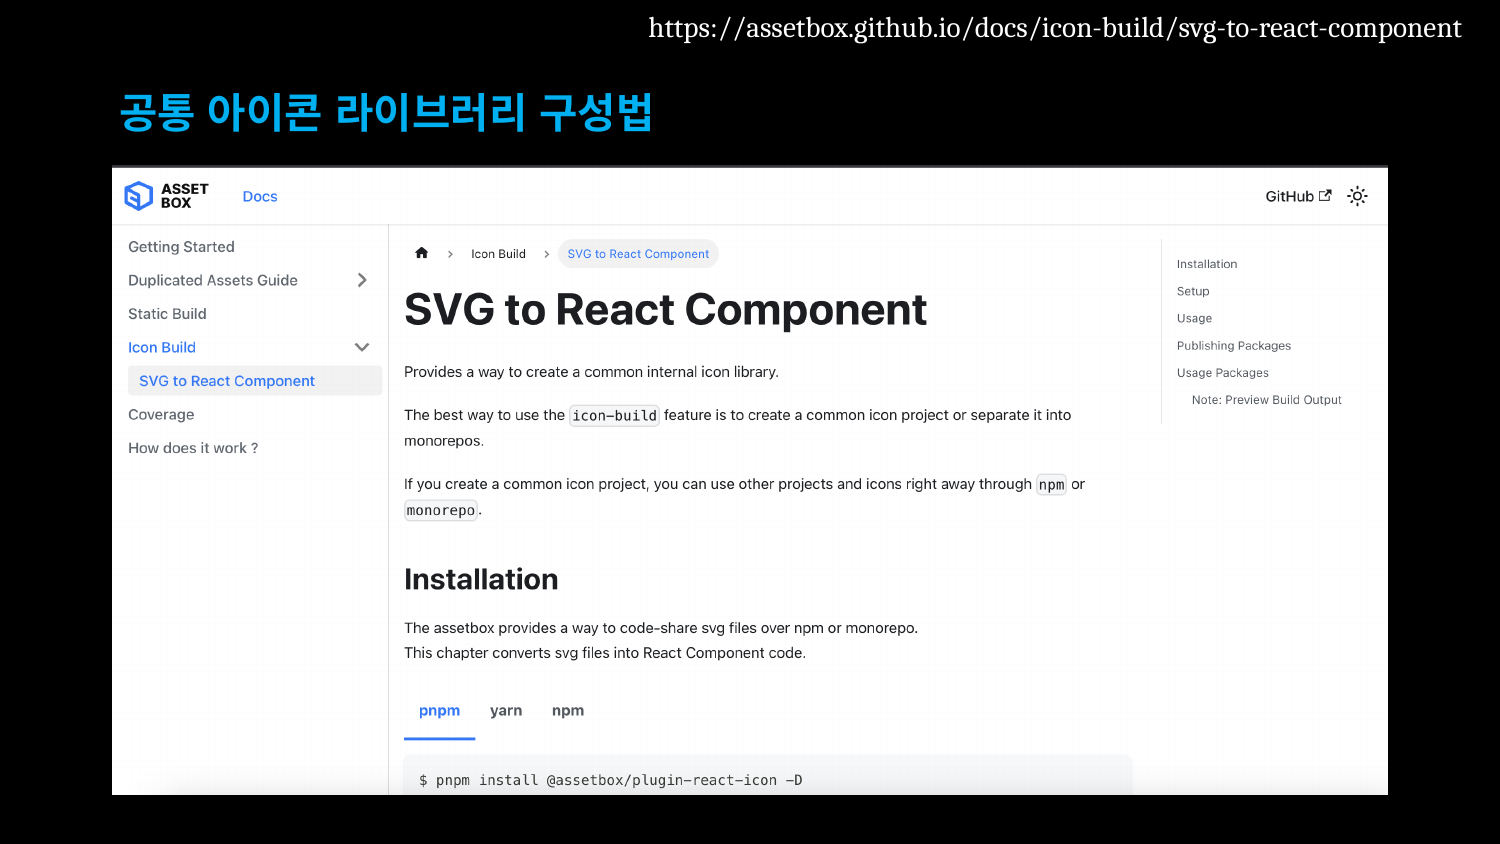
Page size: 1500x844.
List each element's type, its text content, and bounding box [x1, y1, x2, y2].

title 공통 아이콘 라이브러리 구성법 [104, 49, 1398, 181]
text_box https://assetbox.github.io/docs/icon-build/svg-to-react-component [633, 1, 1479, 51]
picture [112, 165, 1388, 795]
